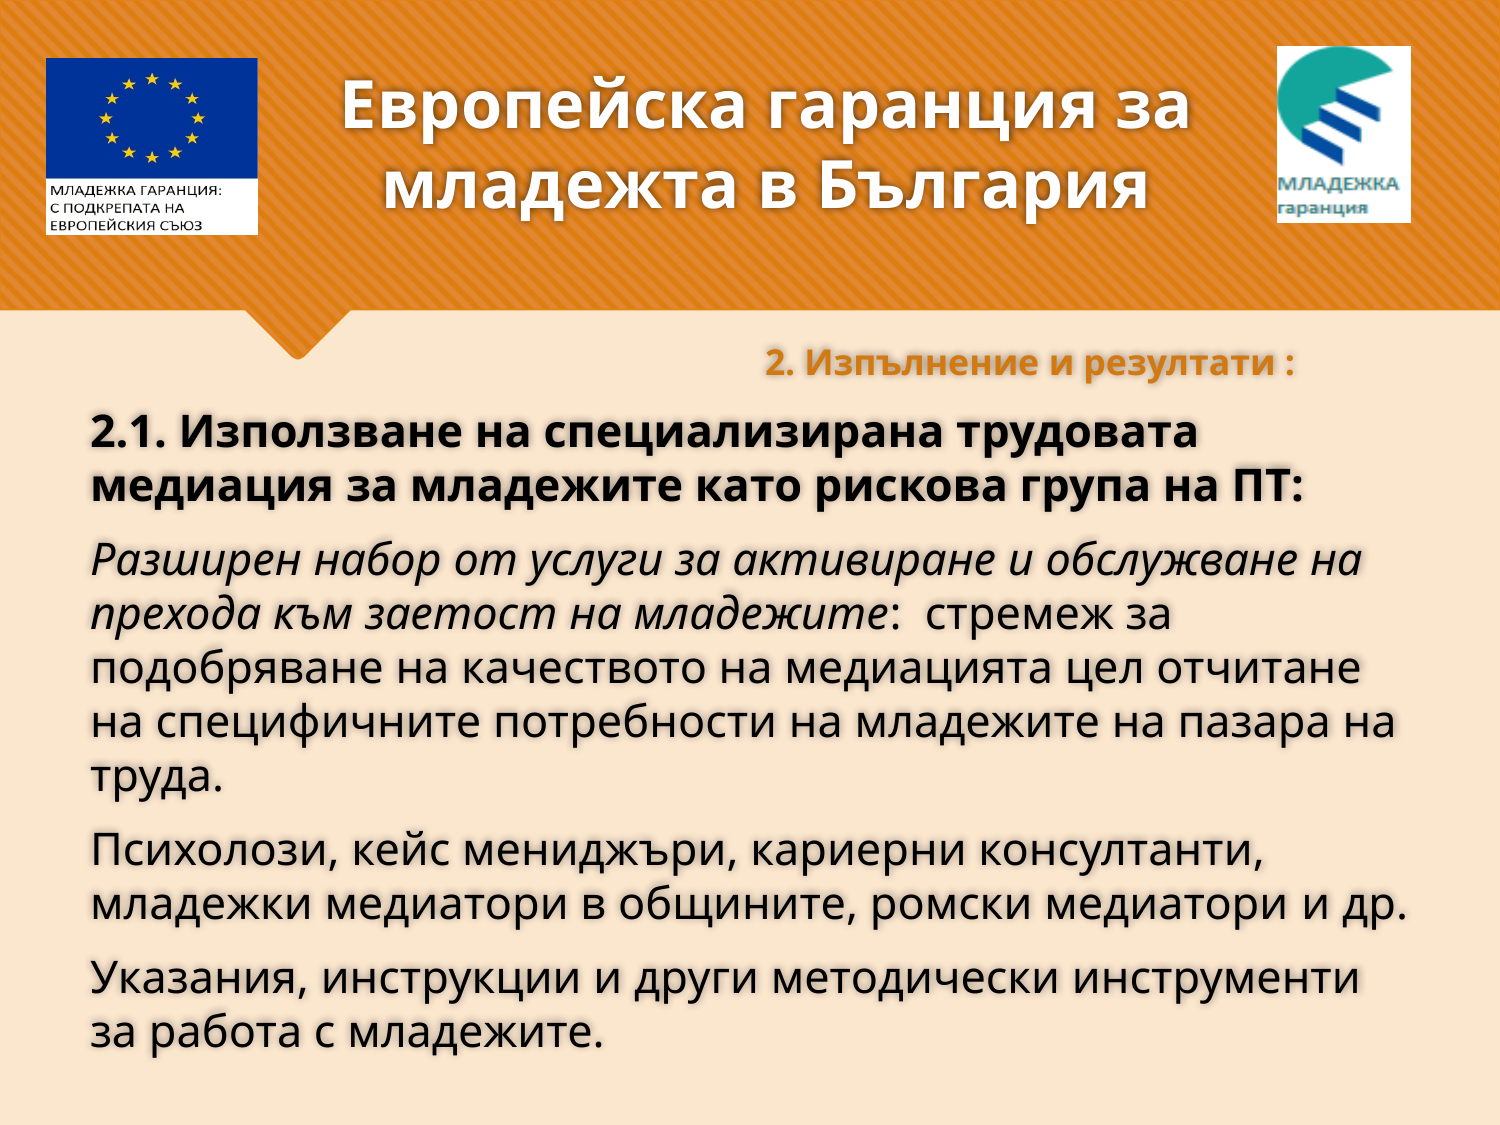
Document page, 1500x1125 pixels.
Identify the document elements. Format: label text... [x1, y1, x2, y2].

picture [46, 58, 258, 235]
list 2. Изпълнение и резултати : 2.1. Използване на специализирана трудовата медиация за младежите като рискова група на ПТ: Разширен набор от услуги за активиране и обслужване на прехода към заетост на младежите: стремеж за подобряване на качеството на медиацията цел отчитане на специфичните потребности на младежите на пазара на труда. Психолози, кейс мениджъри, кариерни консултанти, младежки медиатори в общините, ромски медиатори и др. Указания, инструкции и други методически инструменти за работа с младежите. [75, 326, 1425, 1071]
title Европейска гаранция за младежта в България [320, 101, 1231, 230]
picture [1277, 46, 1411, 223]
